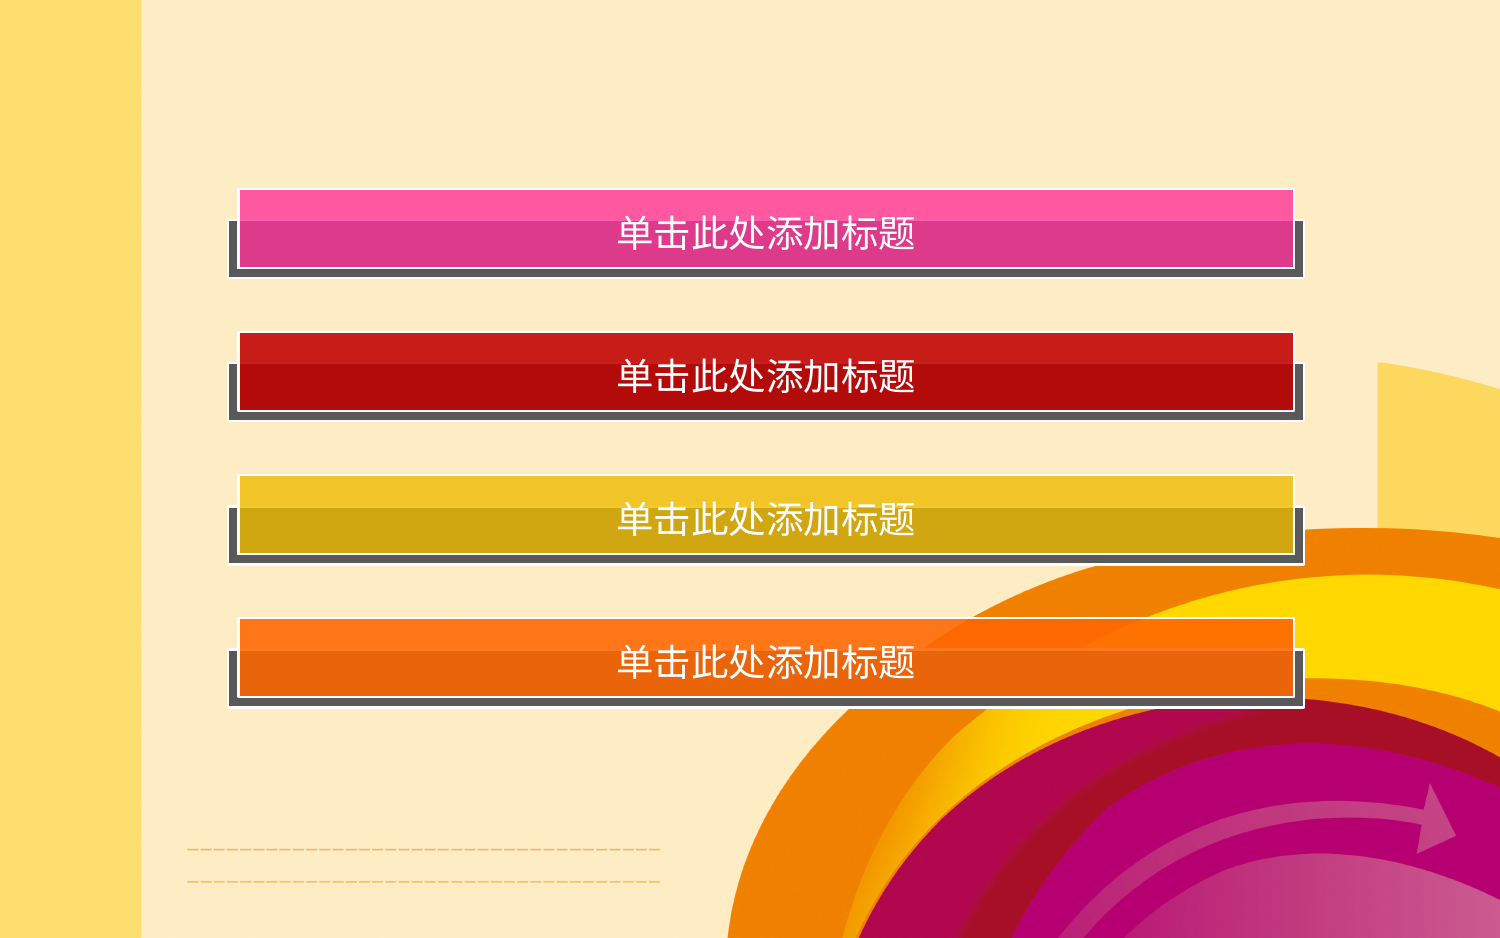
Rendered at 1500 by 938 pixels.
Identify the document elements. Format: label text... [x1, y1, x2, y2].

text_box 单击此处添加标题 [533, 202, 1000, 263]
text_box [238, 617, 1294, 698]
text_box 单击此处添加标题 [533, 488, 1000, 549]
picture [0, 0, 1500, 938]
text_box [238, 474, 1294, 555]
text_box 单击此处添加标题 [533, 631, 1000, 692]
text_box [227, 506, 1305, 565]
text_box [238, 331, 1294, 411]
text_box [227, 649, 1305, 708]
text_box [227, 220, 1305, 279]
text_box [227, 363, 1305, 422]
text_box [238, 188, 1294, 268]
text_box 单击此处添加标题 [533, 345, 1000, 406]
